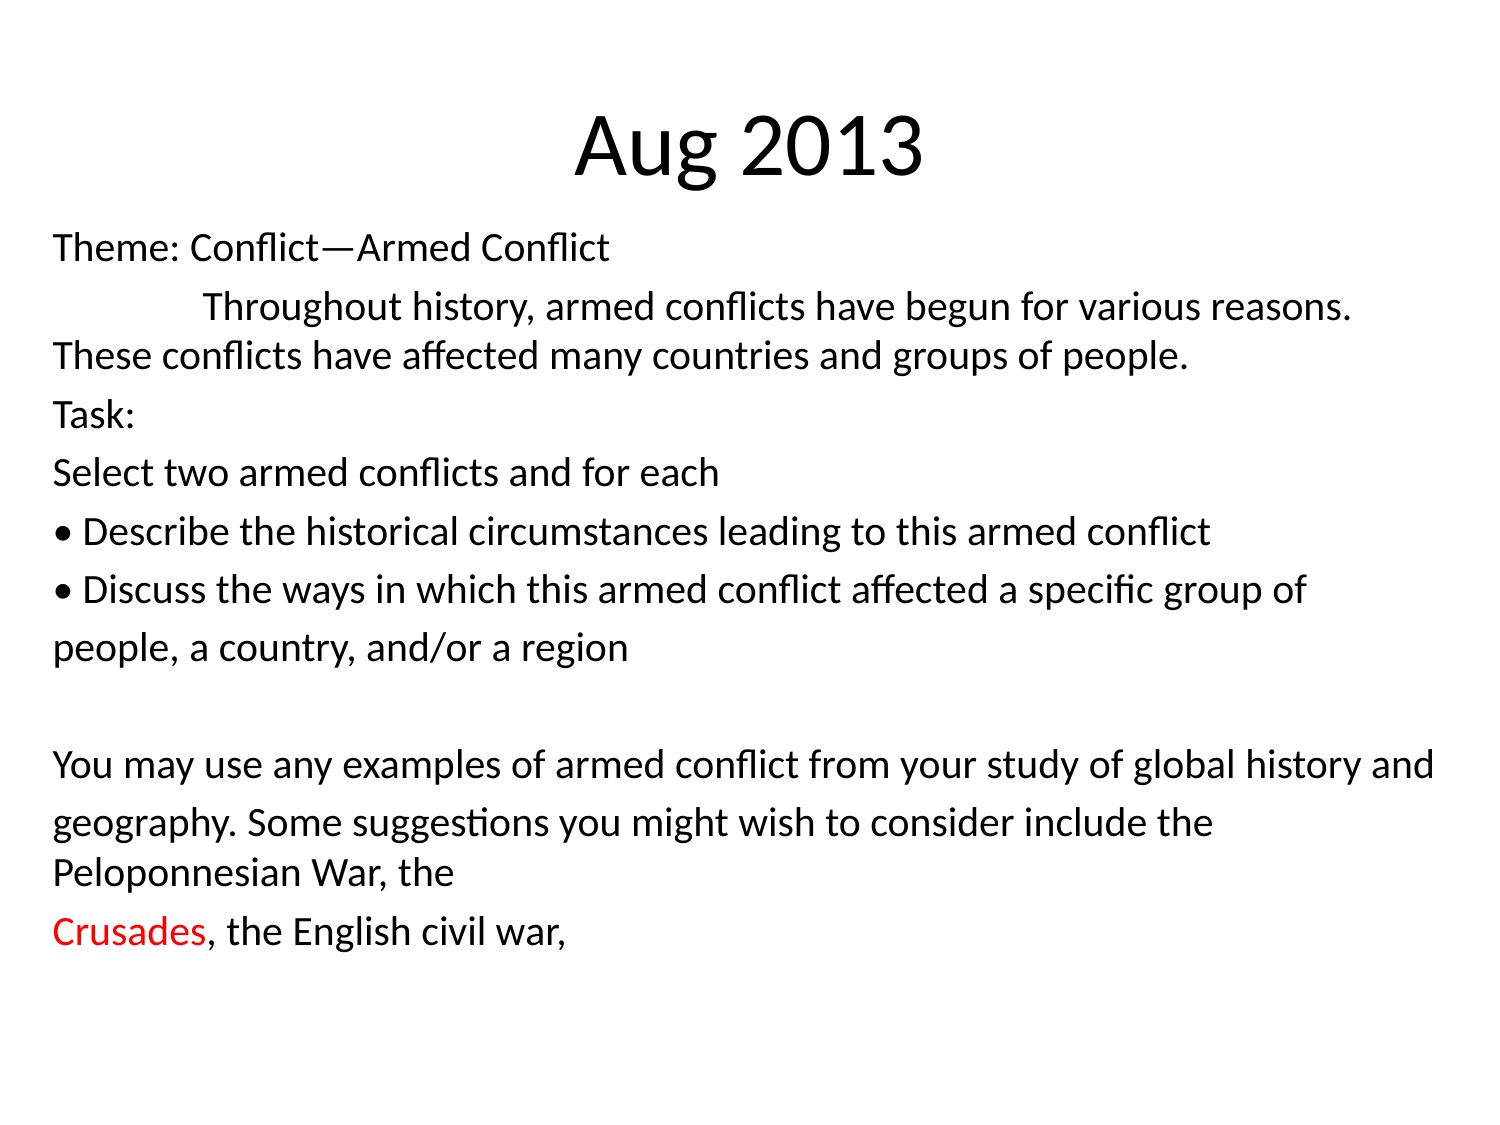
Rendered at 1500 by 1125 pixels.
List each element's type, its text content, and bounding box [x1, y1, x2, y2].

title Aug 2013 [75, 45, 1425, 212]
list Theme: Conflict—Armed Conflict Throughout history, armed conflicts have begun for various reasons. These conflicts have affected many countries and groups of people. Task: Select two armed conflicts and for each • Describe the historical circumstances leading to this armed conflict • Discuss the ways in which this armed conflict affected a specific group of people, a country, and/or a region You may use any examples of armed conflict from your study of global history and geography. Some suggestions you might wish to consider include the Peloponnesian War, the Crusades, the English civil war, [37, 212, 1463, 955]
